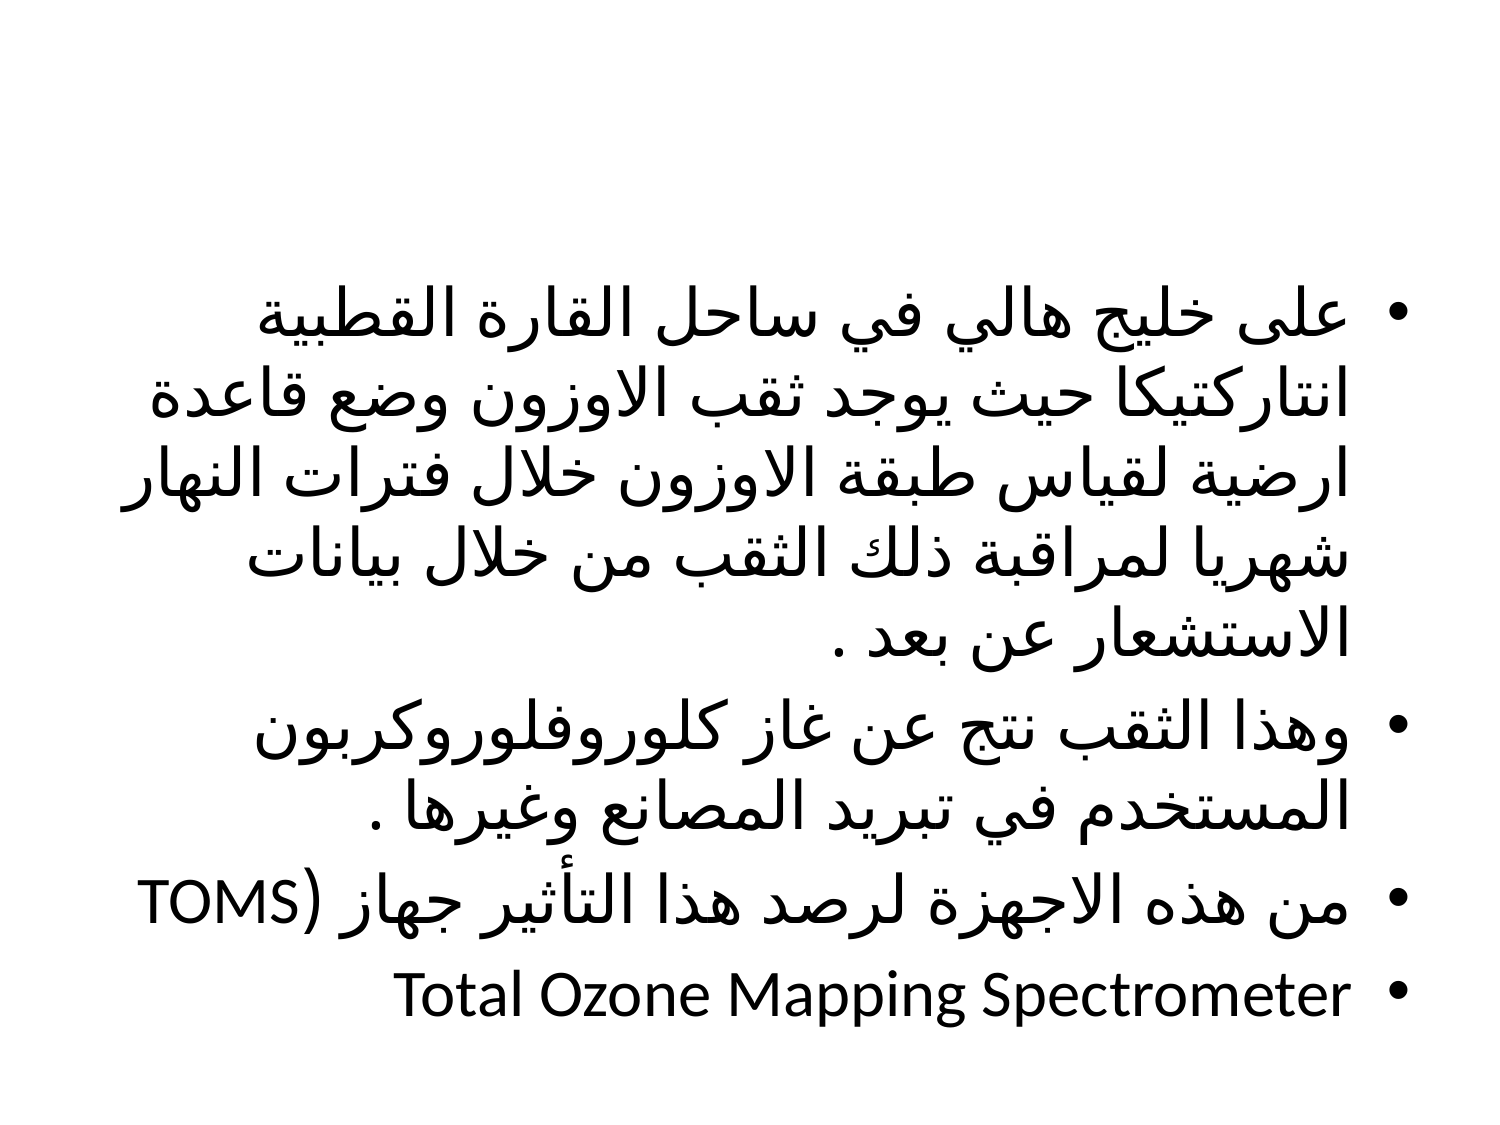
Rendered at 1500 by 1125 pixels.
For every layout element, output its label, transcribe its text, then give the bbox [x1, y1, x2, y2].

list على خليج هالي في ساحل القارة القطبية انتاركتيكا حيث يوجد ثقب الاوزون وضع قاعدة ارضية لقياس طبقة الاوزون خلال فترات النهار شهريا لمراقبة ذلك الثقب من خلال بيانات الاستشعار عن بعد . وهذا الثقب نتج عن غاز كلوروفلوروكربون المستخدم في تبريد المصانع وغيرها . من هذه الاجهزة لرصد هذا التأثير جهاز (TOMS Total Ozone Mapping Spectrometer [75, 262, 1425, 1005]
